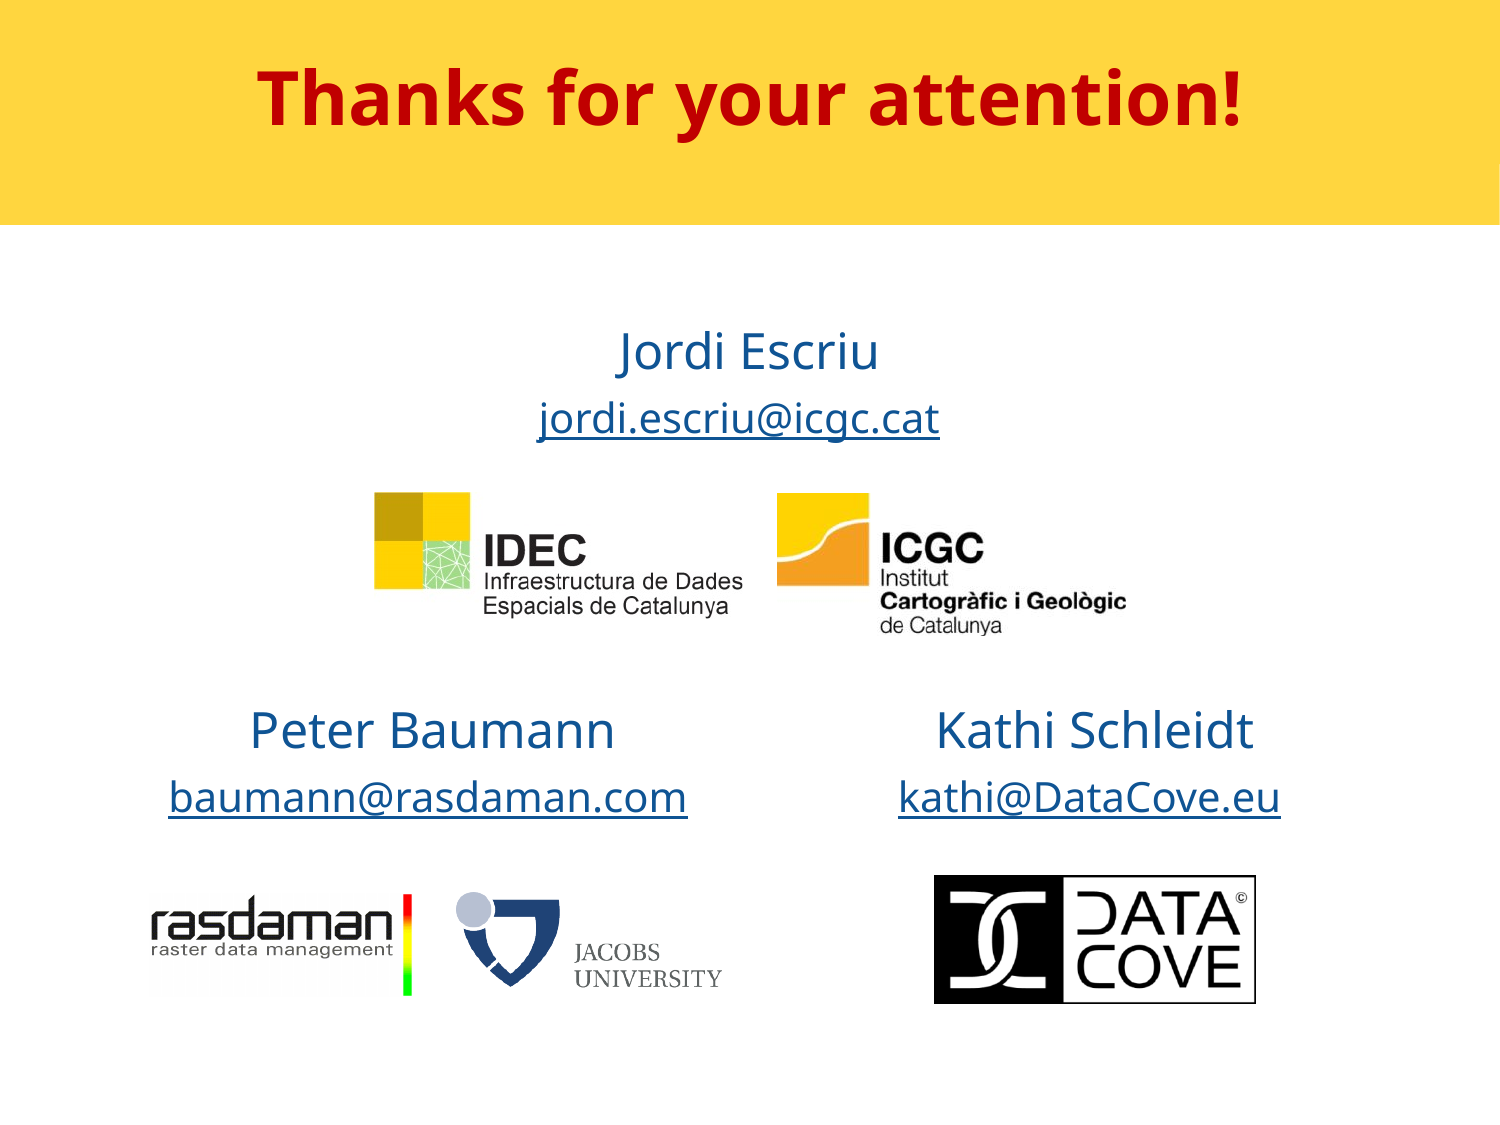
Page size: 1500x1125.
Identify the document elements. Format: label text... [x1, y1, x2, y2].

title Thanks for your attention! [70, 50, 1430, 142]
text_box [798, 690, 1392, 1005]
text_box Jordi Escriu jordi.escriu@icgc.cat [433, 311, 1067, 494]
picture [777, 493, 1126, 636]
picture [374, 492, 743, 619]
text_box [116, 690, 751, 1005]
